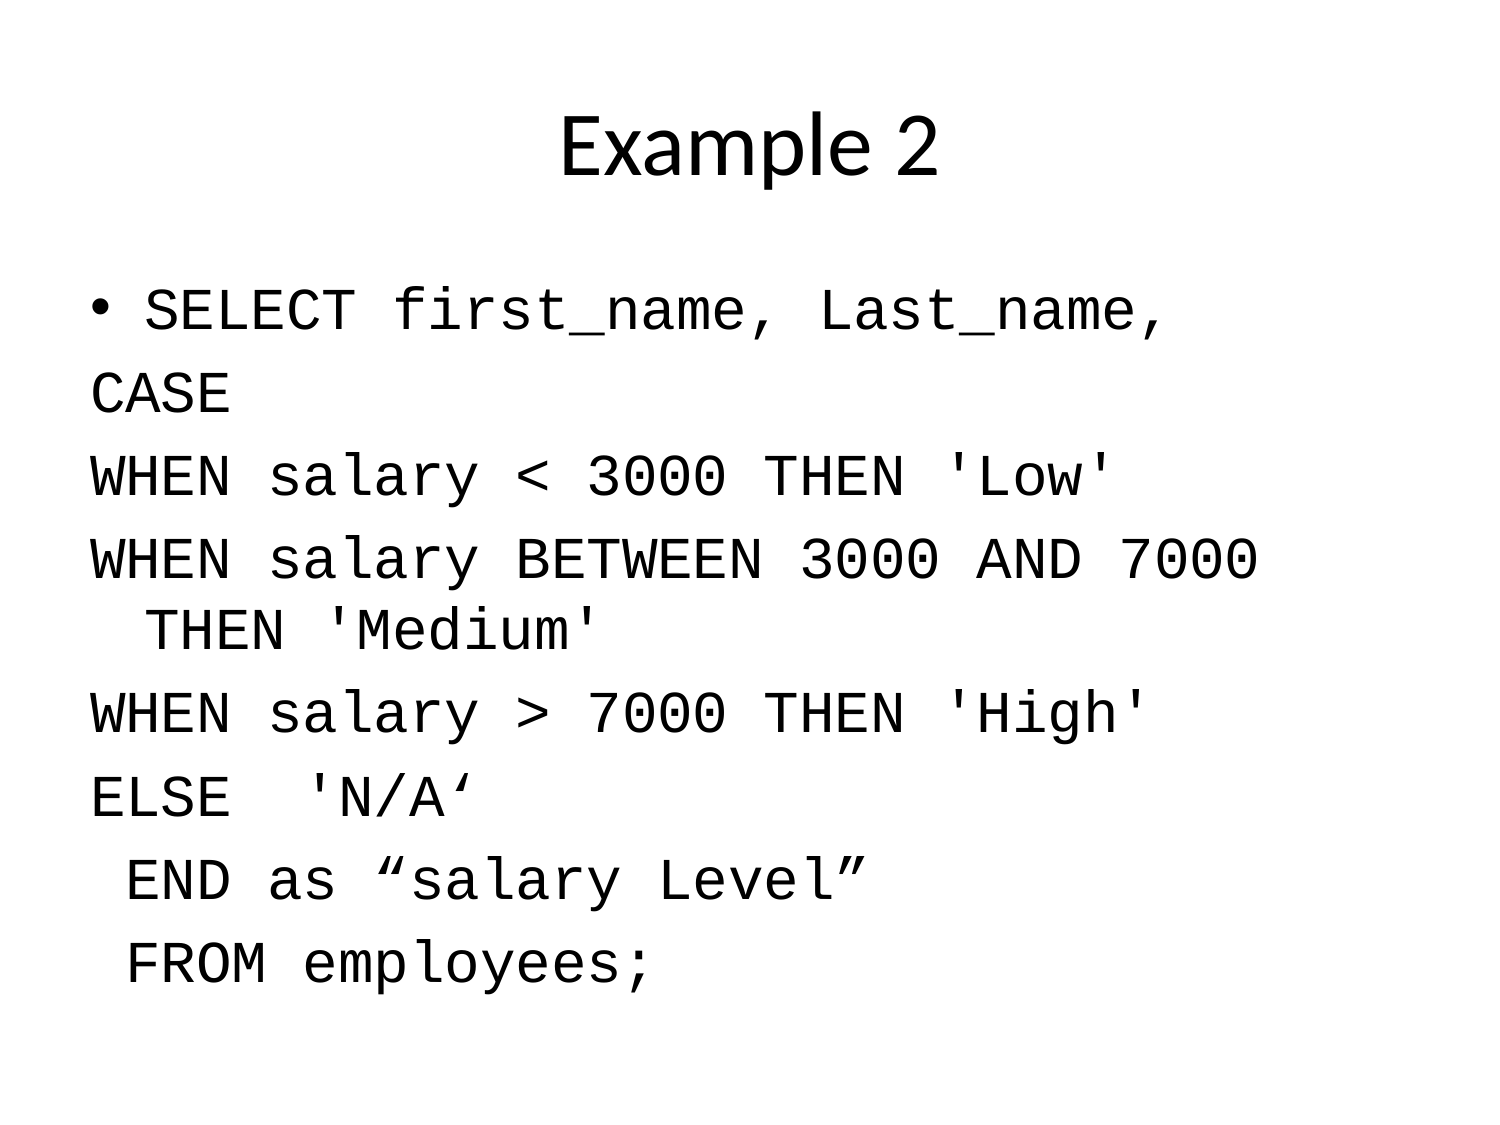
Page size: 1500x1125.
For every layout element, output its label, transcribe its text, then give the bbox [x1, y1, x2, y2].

title Example 2 [75, 45, 1425, 233]
list SELECT first_name, Last_name, CASE WHEN salary < 3000 THEN 'Low' WHEN salary BETWEEN 3000 AND 7000 THEN 'Medium' WHEN salary > 7000 THEN 'High' ELSE 'N/A‘ END as “salary Level” FROM employees; [75, 262, 1425, 1005]
